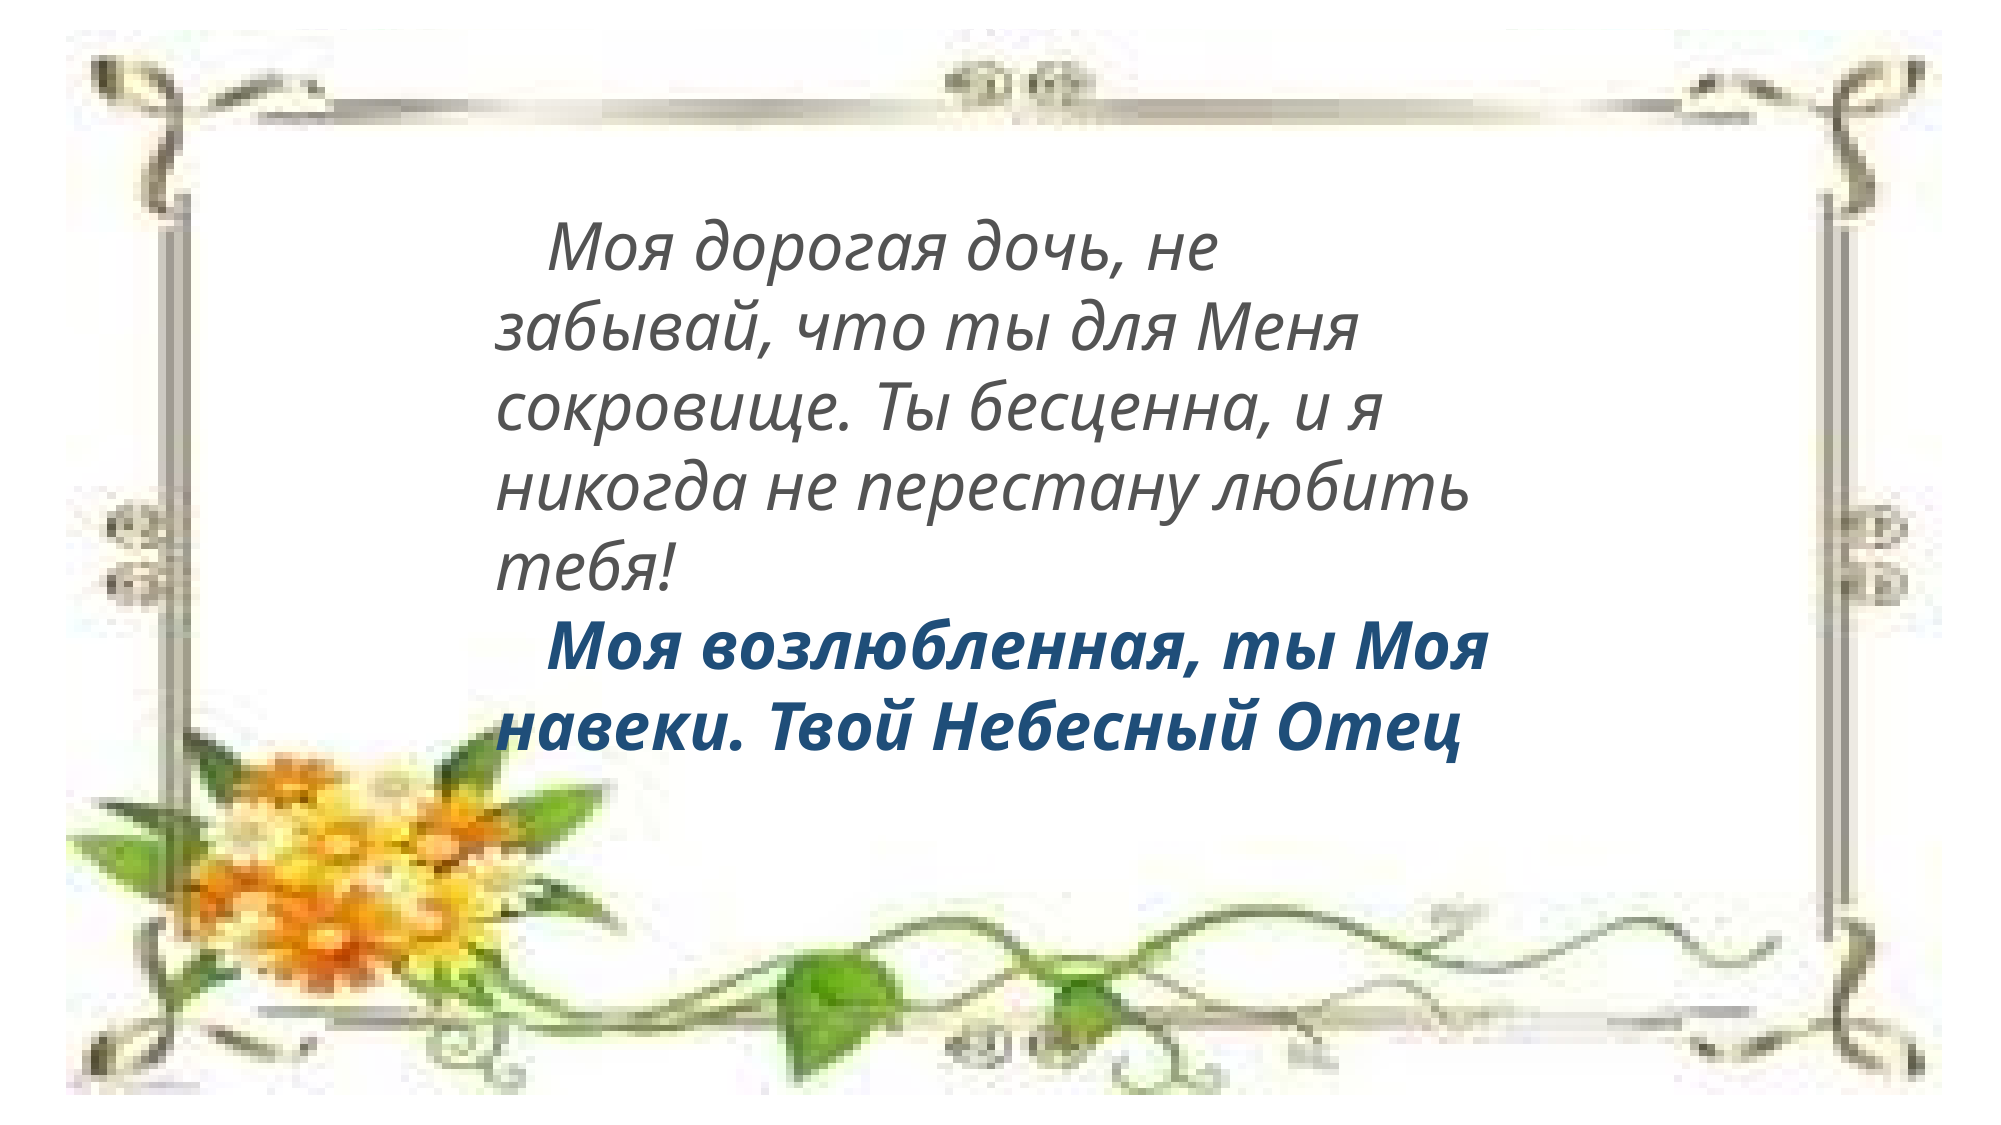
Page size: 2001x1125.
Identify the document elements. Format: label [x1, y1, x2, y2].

picture [66, 30, 1942, 1095]
